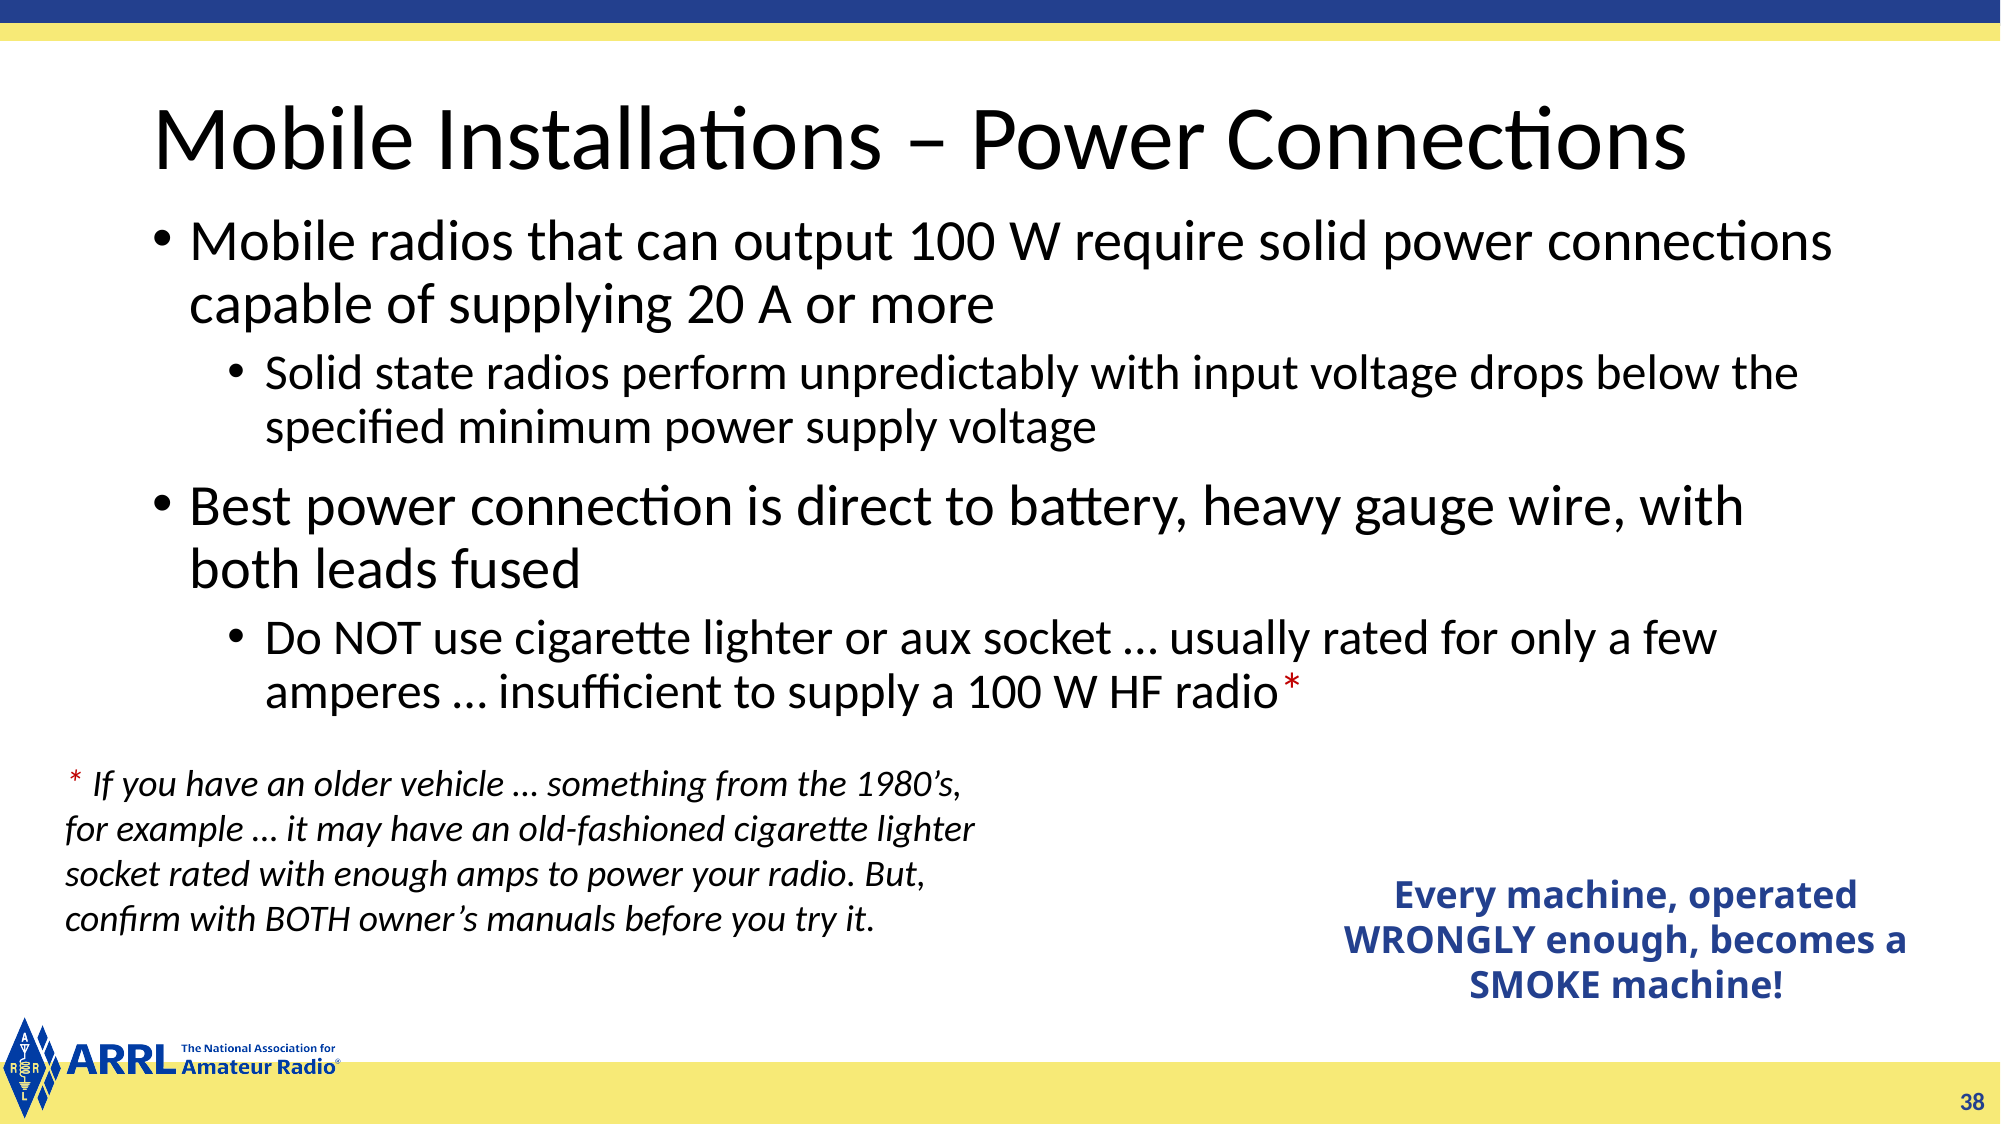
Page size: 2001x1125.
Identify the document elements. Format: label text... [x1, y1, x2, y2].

text_box Every machine, operated WRONGLY enough, becomes a SMOKE machine! [1278, 863, 1975, 1014]
picture [1, 1015, 342, 1121]
text_box * If you have an older vehicle … something from the 1980’s, for example … it may have an old-fashioned cigarette lighter socket rated with enough amps to power your radio. But, confirm with BOTH owner’s manuals before you try it. [50, 751, 1000, 947]
list Mobile radios that can output 100 W require solid power connections capable of supplying 20 A or more Solid state radios perform unpredictably with input voltage drops below the specified minimum power supply voltage Best power connection is direct to battery, heavy gauge wire, with both leads fused Do NOT use cigarette lighter or aux socket … usually rated for only a few amperes … insufficient to supply a 100 W HF radio* [137, 202, 1863, 791]
title Mobile Installations – Power Connections [137, 59, 1863, 202]
